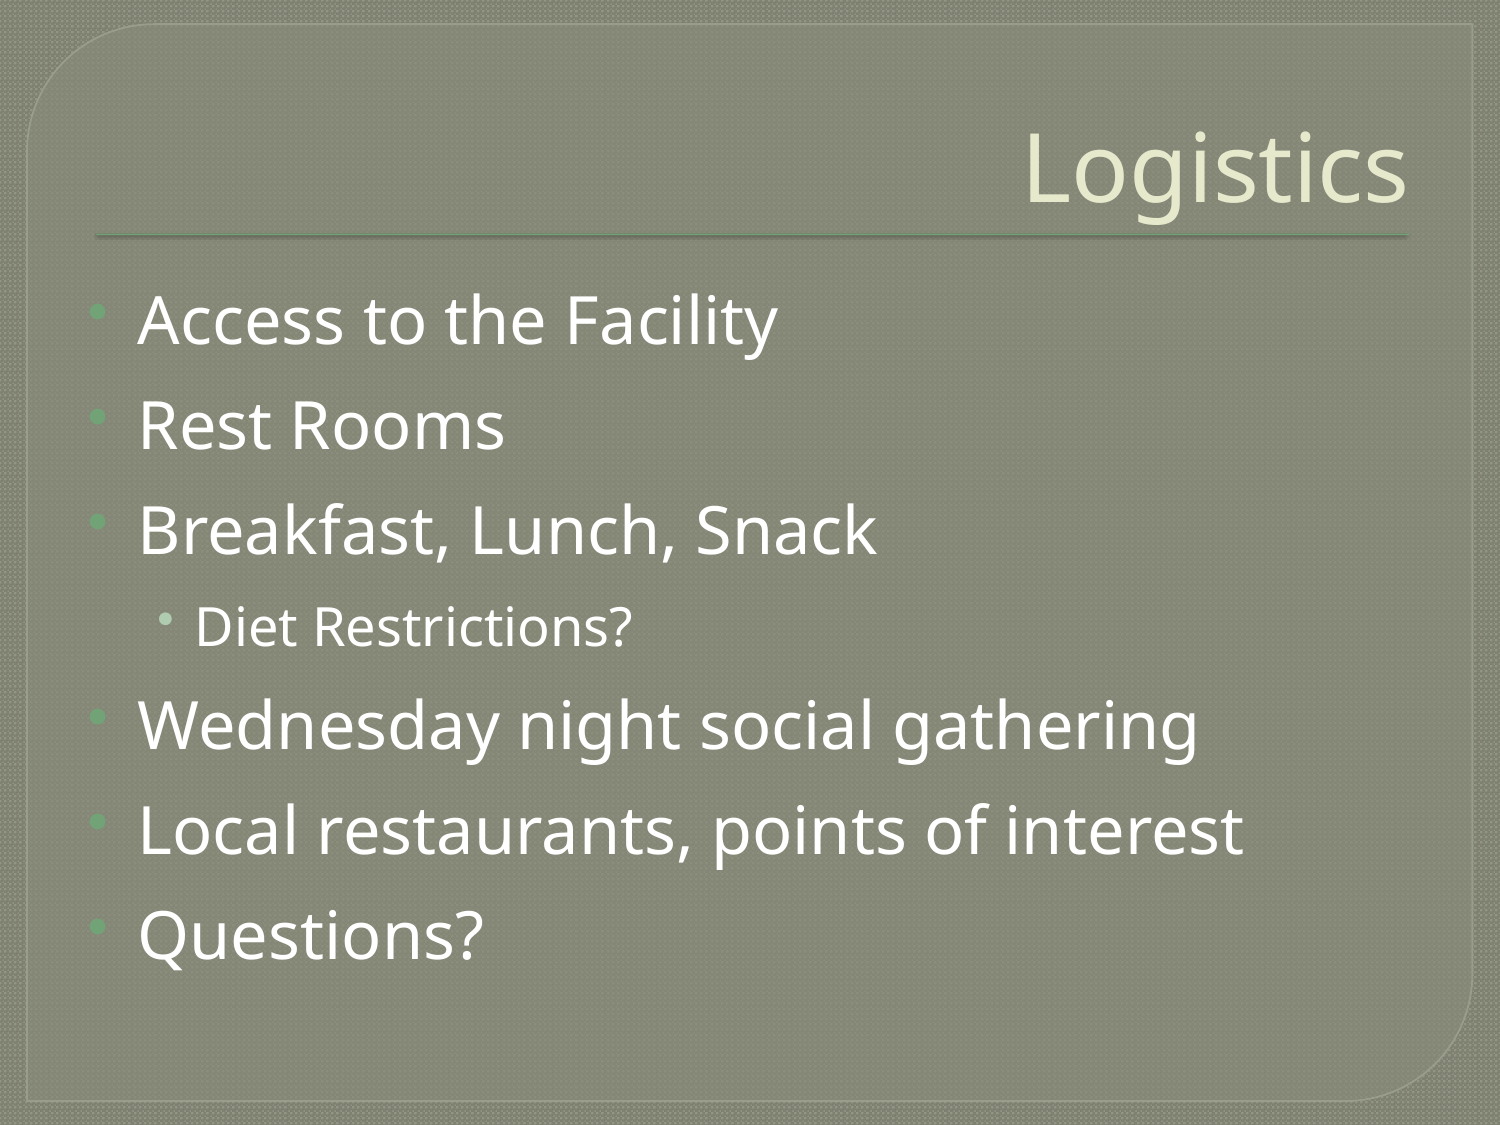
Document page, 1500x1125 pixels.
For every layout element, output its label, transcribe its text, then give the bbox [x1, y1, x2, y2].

list Access to the Facility Rest Rooms Breakfast, Lunch, Snack Diet Restrictions? Wednesday night social gathering Local restaurants, points of interest Questions? [75, 270, 1425, 1013]
title Logistics [75, 41, 1425, 230]
